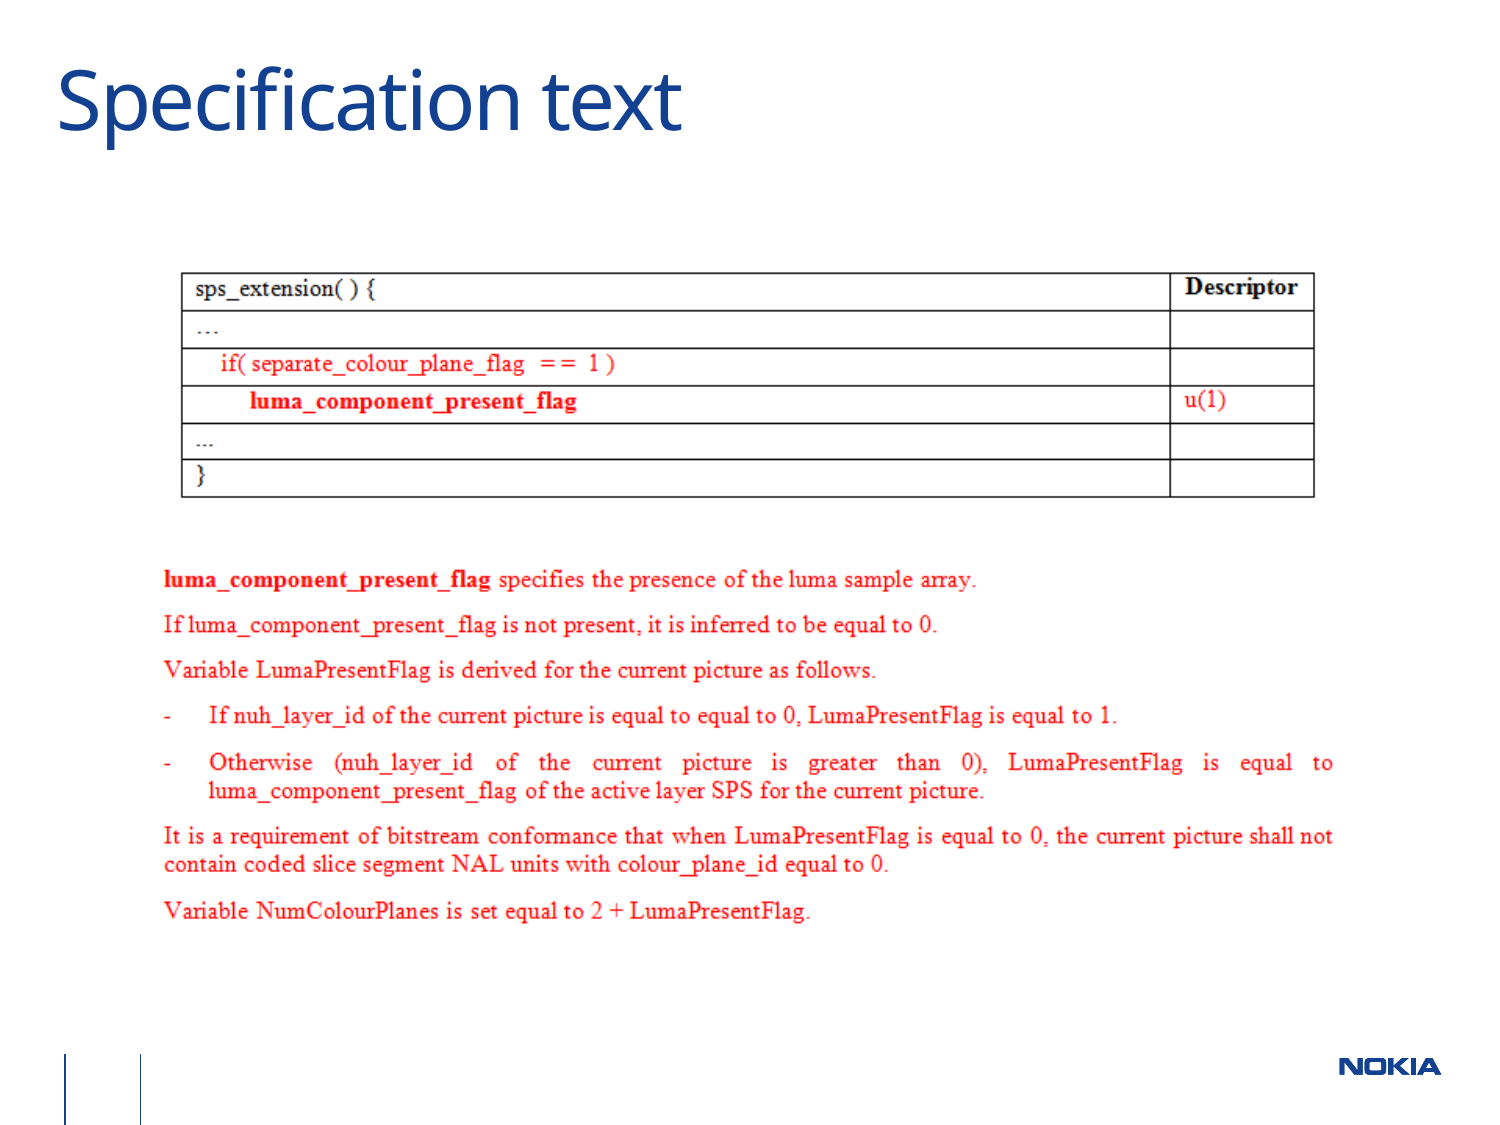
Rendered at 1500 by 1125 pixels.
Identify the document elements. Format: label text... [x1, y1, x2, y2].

title Specification text [56, 47, 1433, 149]
picture [147, 243, 1362, 944]
